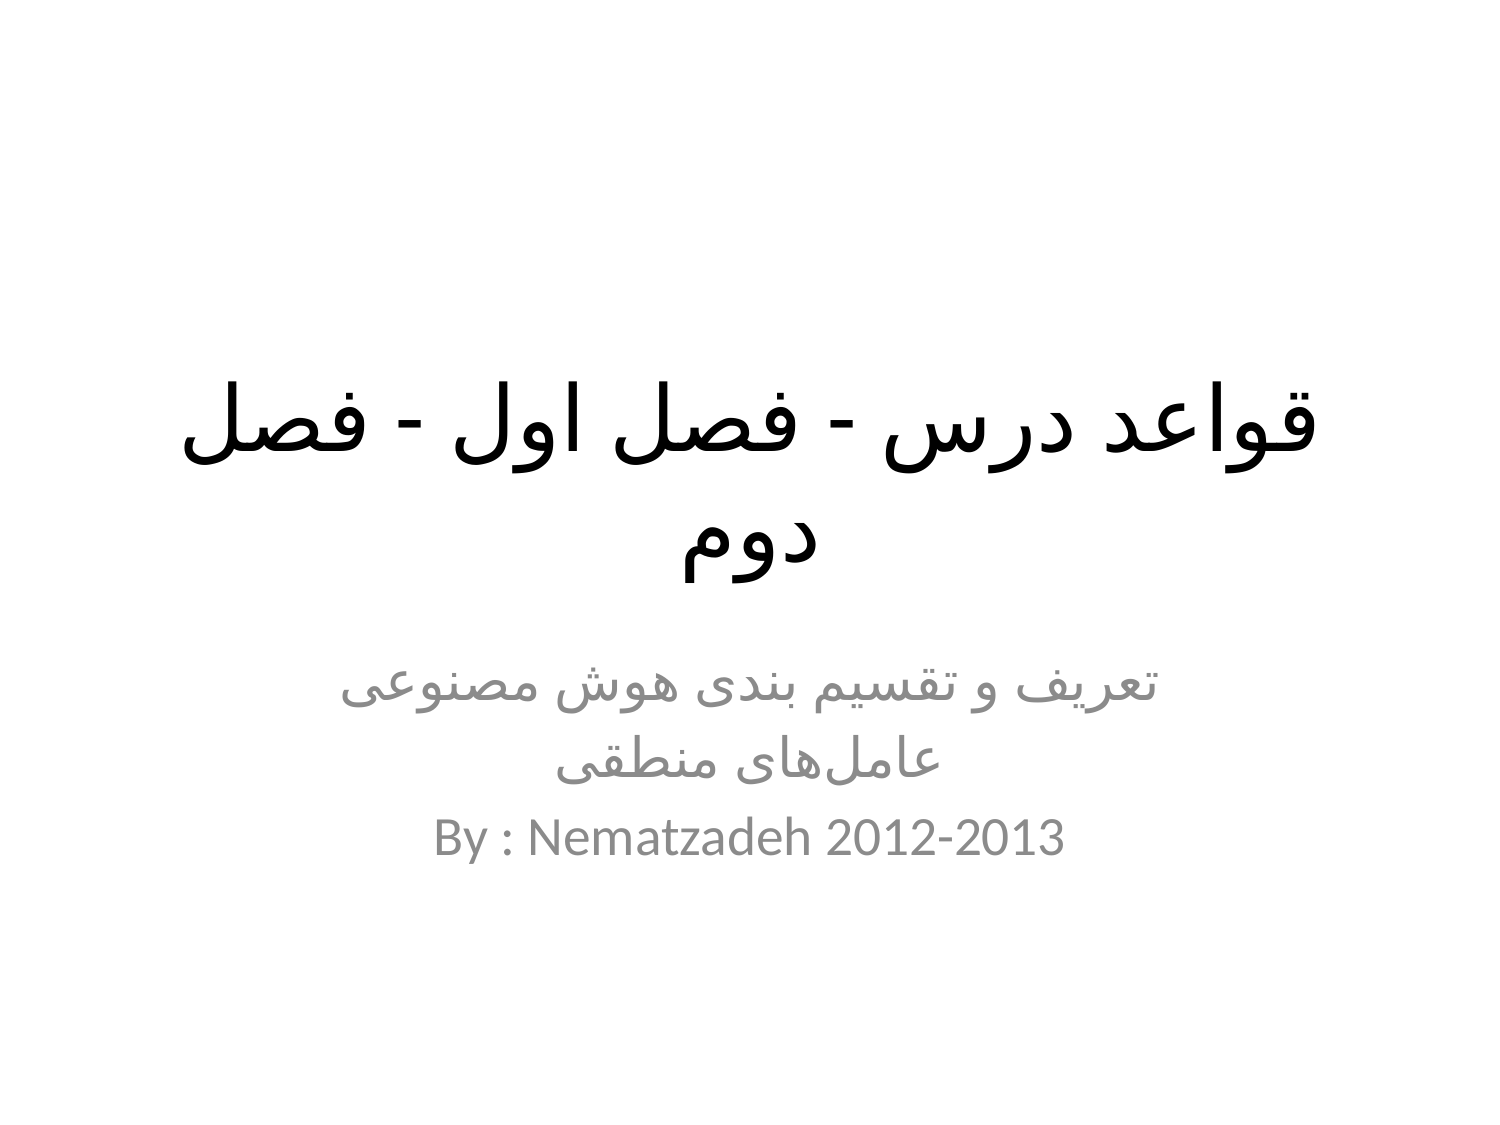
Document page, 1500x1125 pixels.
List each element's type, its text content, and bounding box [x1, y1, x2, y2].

title قواعد درس - فصل اول - فصل دوم [112, 349, 1388, 591]
subtitle تعریف و تقسیم بندی هوش مصنوعی عامل‌های منطقی‌‌ By : Nematzadeh 2012-2013 [225, 637, 1275, 875]
